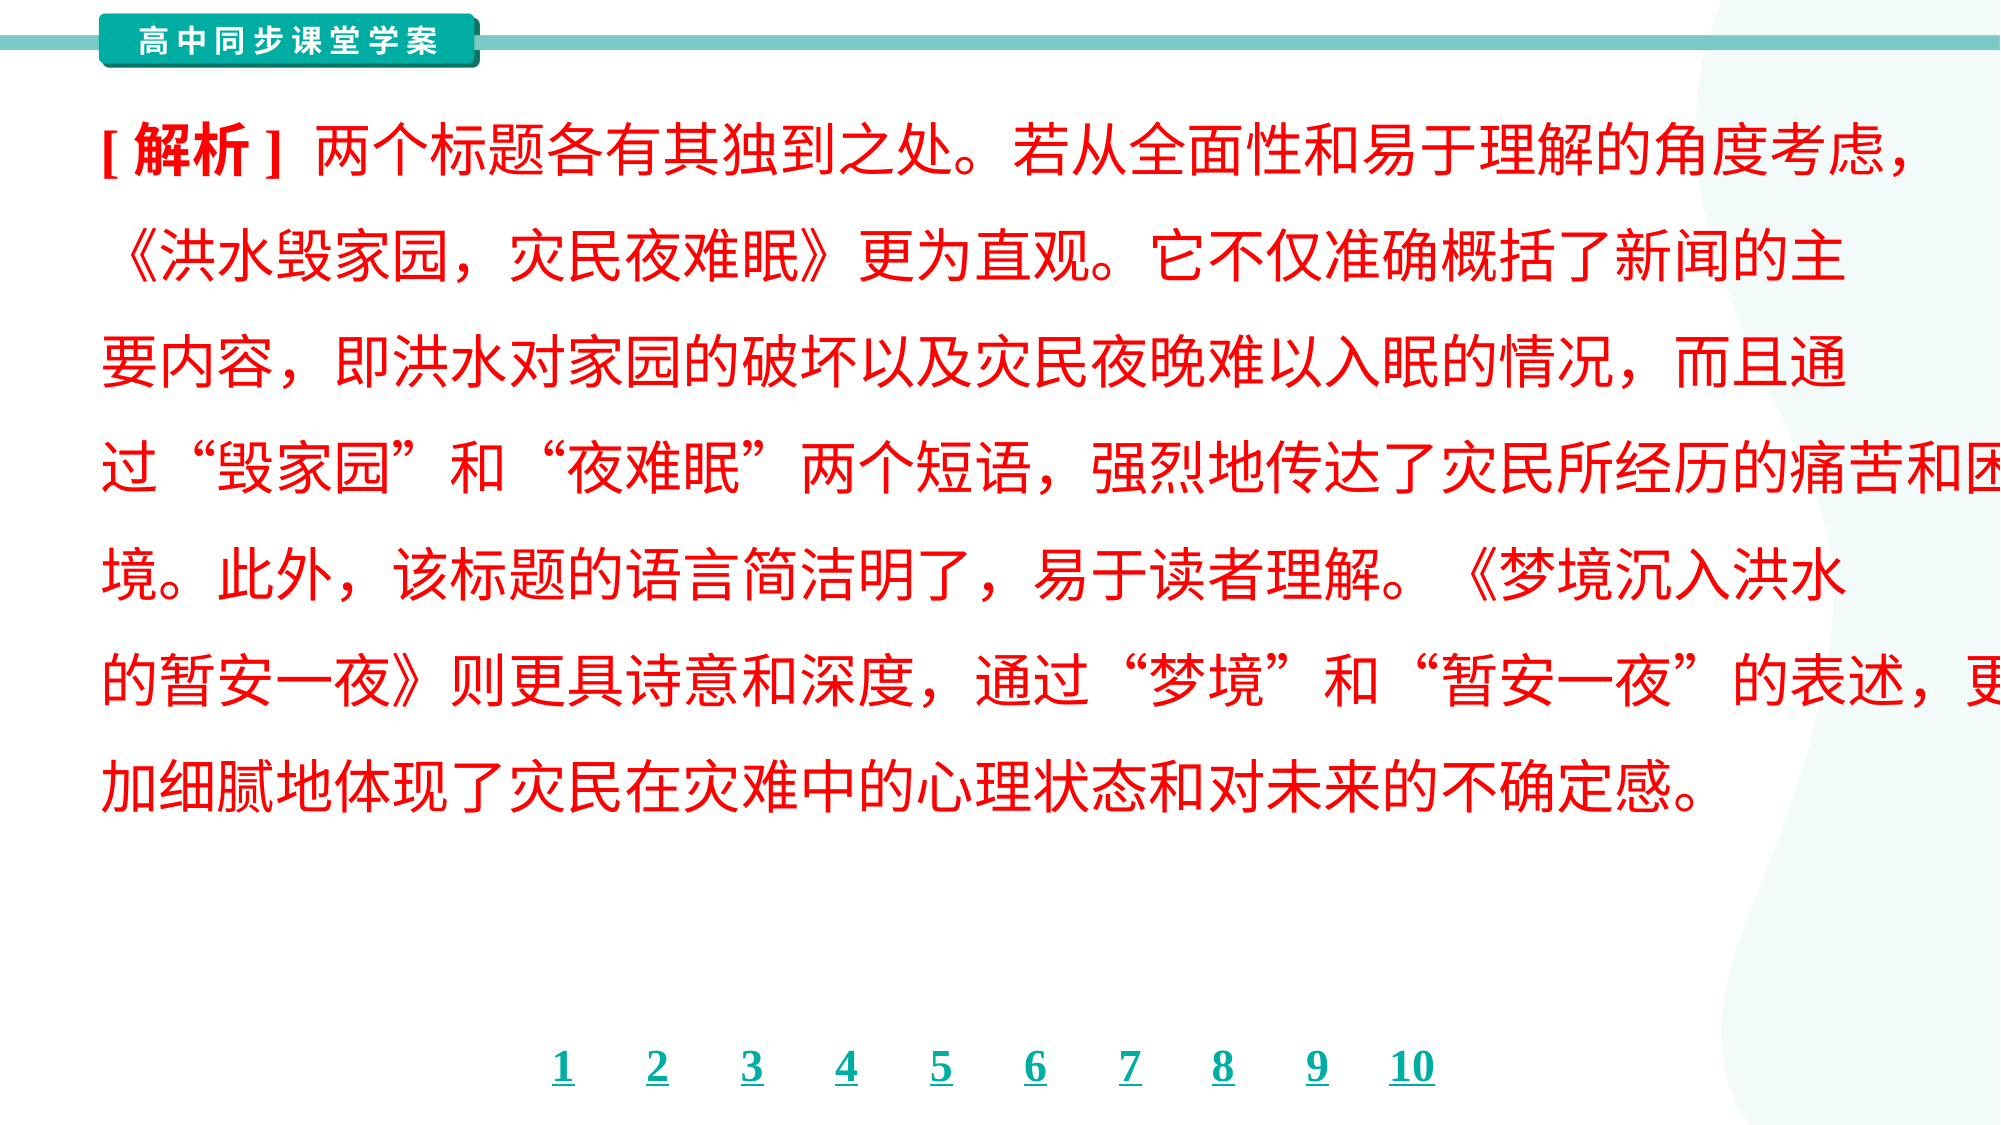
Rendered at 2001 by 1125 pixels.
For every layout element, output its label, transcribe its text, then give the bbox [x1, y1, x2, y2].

text_box [解析] 两个标题各有其独到之处。若从全面性和易于理解的角度考虑， 《洪水毁家园，灾民夜难眠》更为直观。它不仅准确概括了新闻的主 要内容，即洪水对家园的破坏以及灾民夜晚难以入眠的情况，而且通 过“毁家园”和“夜难眠”两个短语，强烈地传达了灾民所经历的痛苦和困 境。此外，该标题的语言简洁明了，易于读者理解。《梦境沉入洪水 的暂安一夜》则更具诗意和深度，通过“梦境”和“暂安一夜”的表述，更 加细腻地体现了灾民在灾难中的心理状态和对未来的不确定感。 [100, 76, 1899, 821]
picture [0, 0, 2000, 1125]
